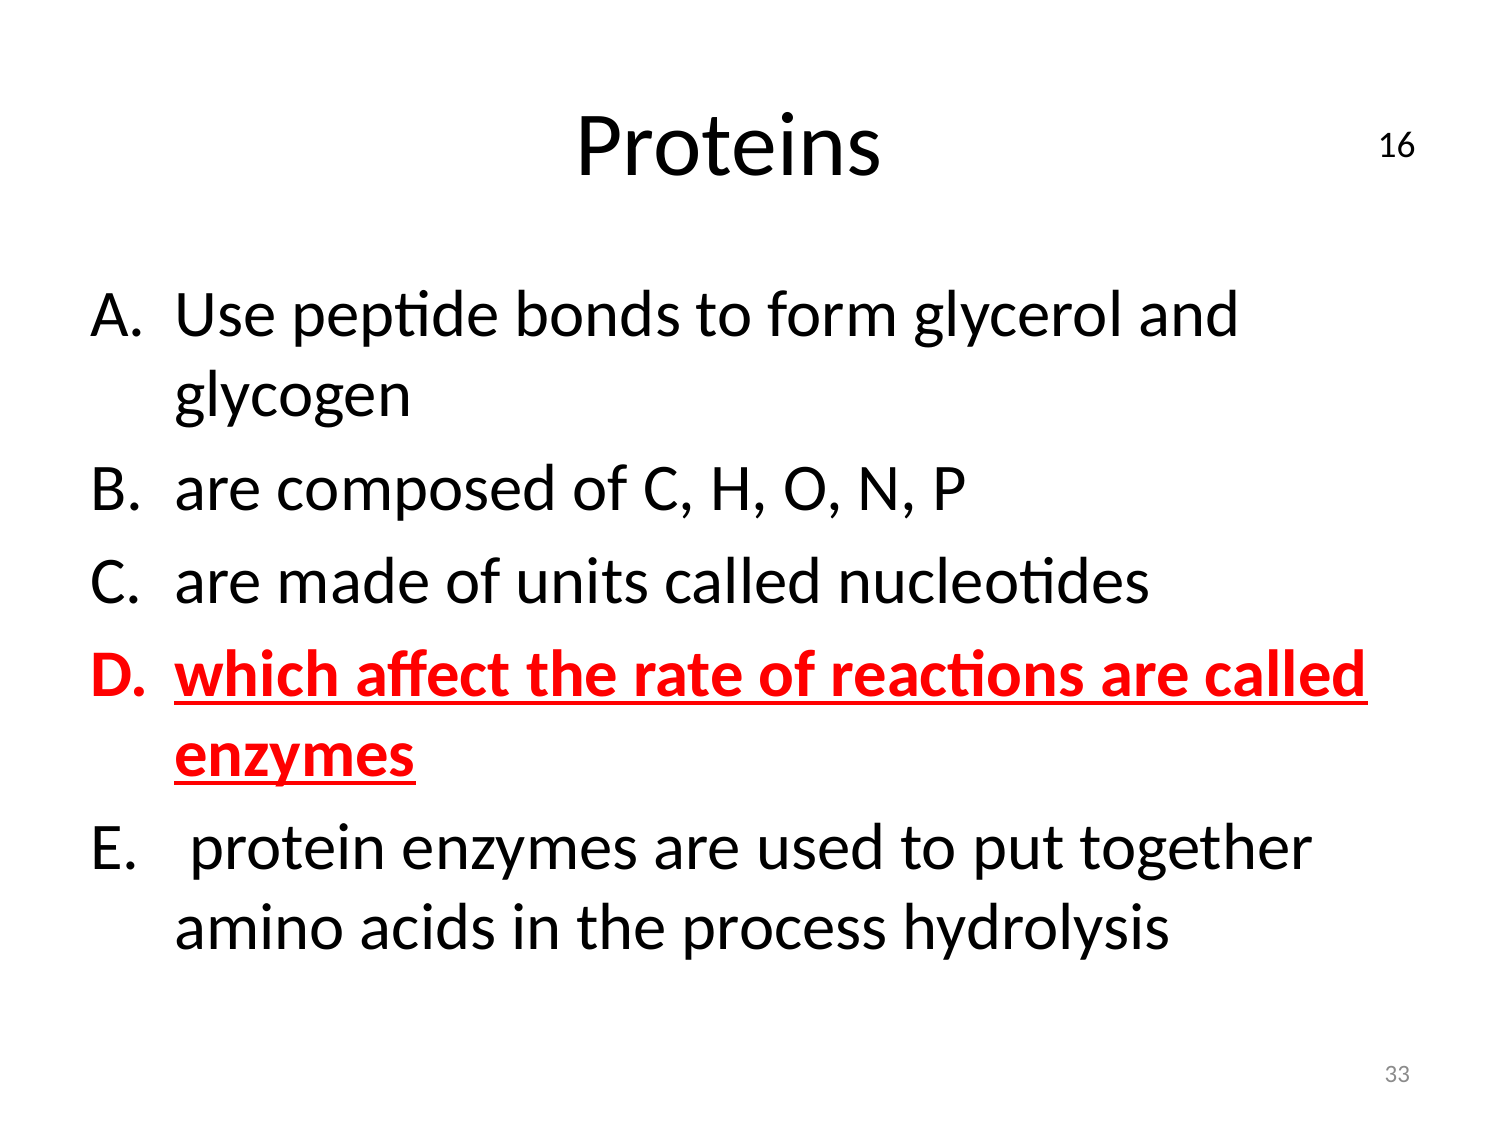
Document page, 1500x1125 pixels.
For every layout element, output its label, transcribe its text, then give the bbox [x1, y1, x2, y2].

title Proteins [75, 45, 1425, 233]
list Use peptide bonds to form glycerol and glycogen are composed of C, H, O, N, P are made of units called nucleotides which affect the rate of reactions are called enzymes protein enzymes are used to put together amino acids in the process hydrolysis [75, 262, 1425, 1005]
slide_number 33 [1074, 1042, 1425, 1103]
text_box 16 [1362, 112, 1431, 173]
